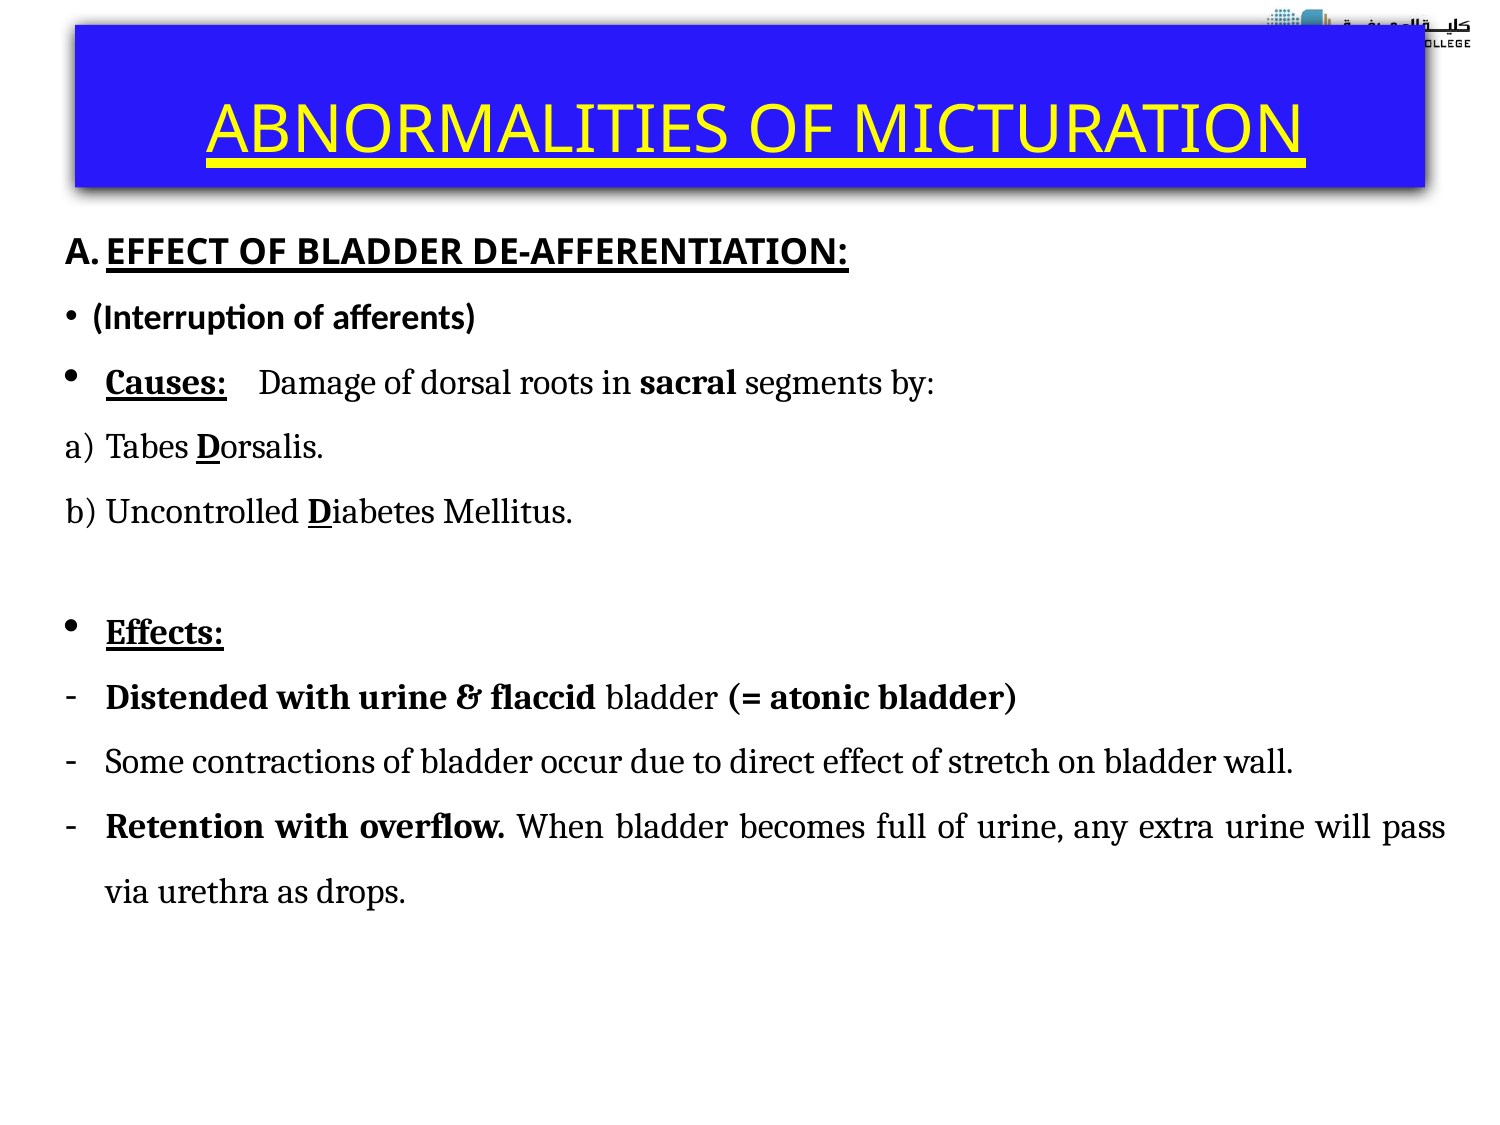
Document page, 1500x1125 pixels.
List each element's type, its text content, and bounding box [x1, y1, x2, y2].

list EFFECT OF BLADDER DE-AFFERENTIATION: (Interruption of afferents) Causes: Damage of dorsal roots in sacral segments by: Tabes Dorsalis. Uncontrolled Diabetes Mellitus. Effects: Distended with urine & flaccid bladder (= atonic bladder) Some contractions of bladder occur due to direct effect of stretch on bladder wall. Retention with overflow. When bladder becomes full of urine, any extra urine will pass via urethra as drops. [50, 200, 1463, 943]
picture [1262, 0, 1475, 65]
title ABNORMALITIES OF MICTURATION [75, 24, 1425, 188]
